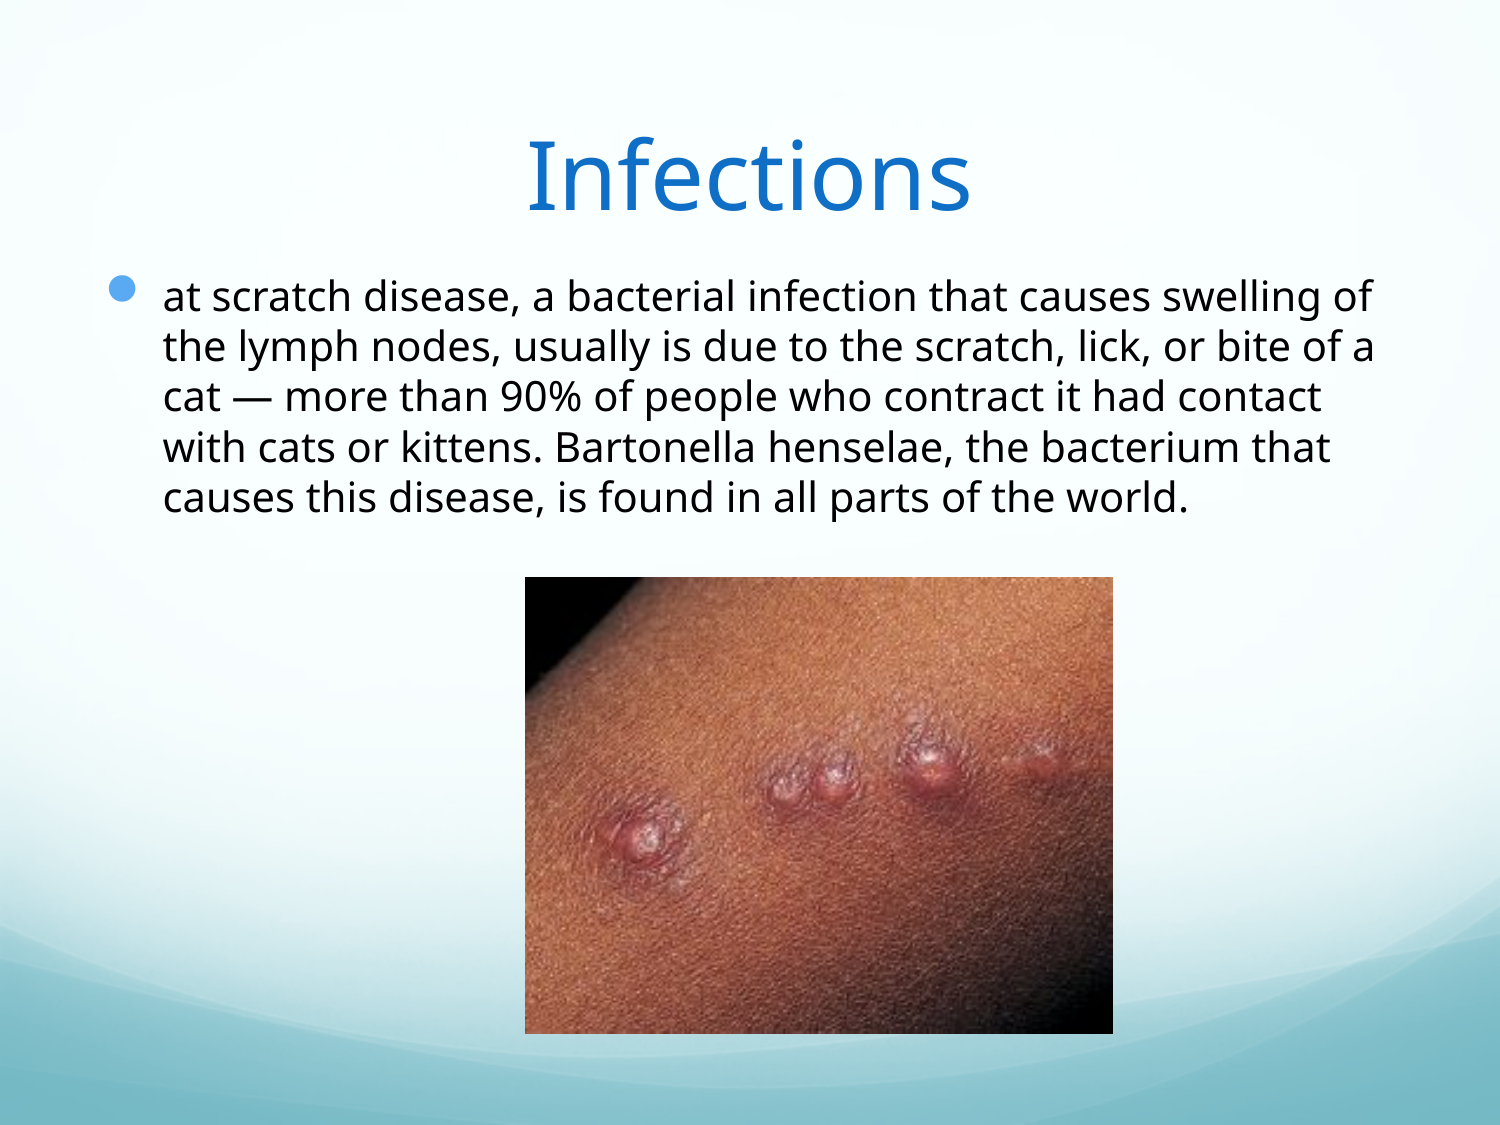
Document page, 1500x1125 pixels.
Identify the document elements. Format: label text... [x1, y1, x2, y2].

title Infections [90, 17, 1410, 237]
picture [524, 576, 1113, 1034]
list at scratch disease, a bacterial infection that causes swelling of the lymph nodes, usually is due to the scratch, lick, or bite of a cat — more than 90% of people who contract it had contact with cats or kittens. Bartonella henselae, the bacterium that causes this disease, is found in all parts of the world. [90, 262, 1410, 975]
